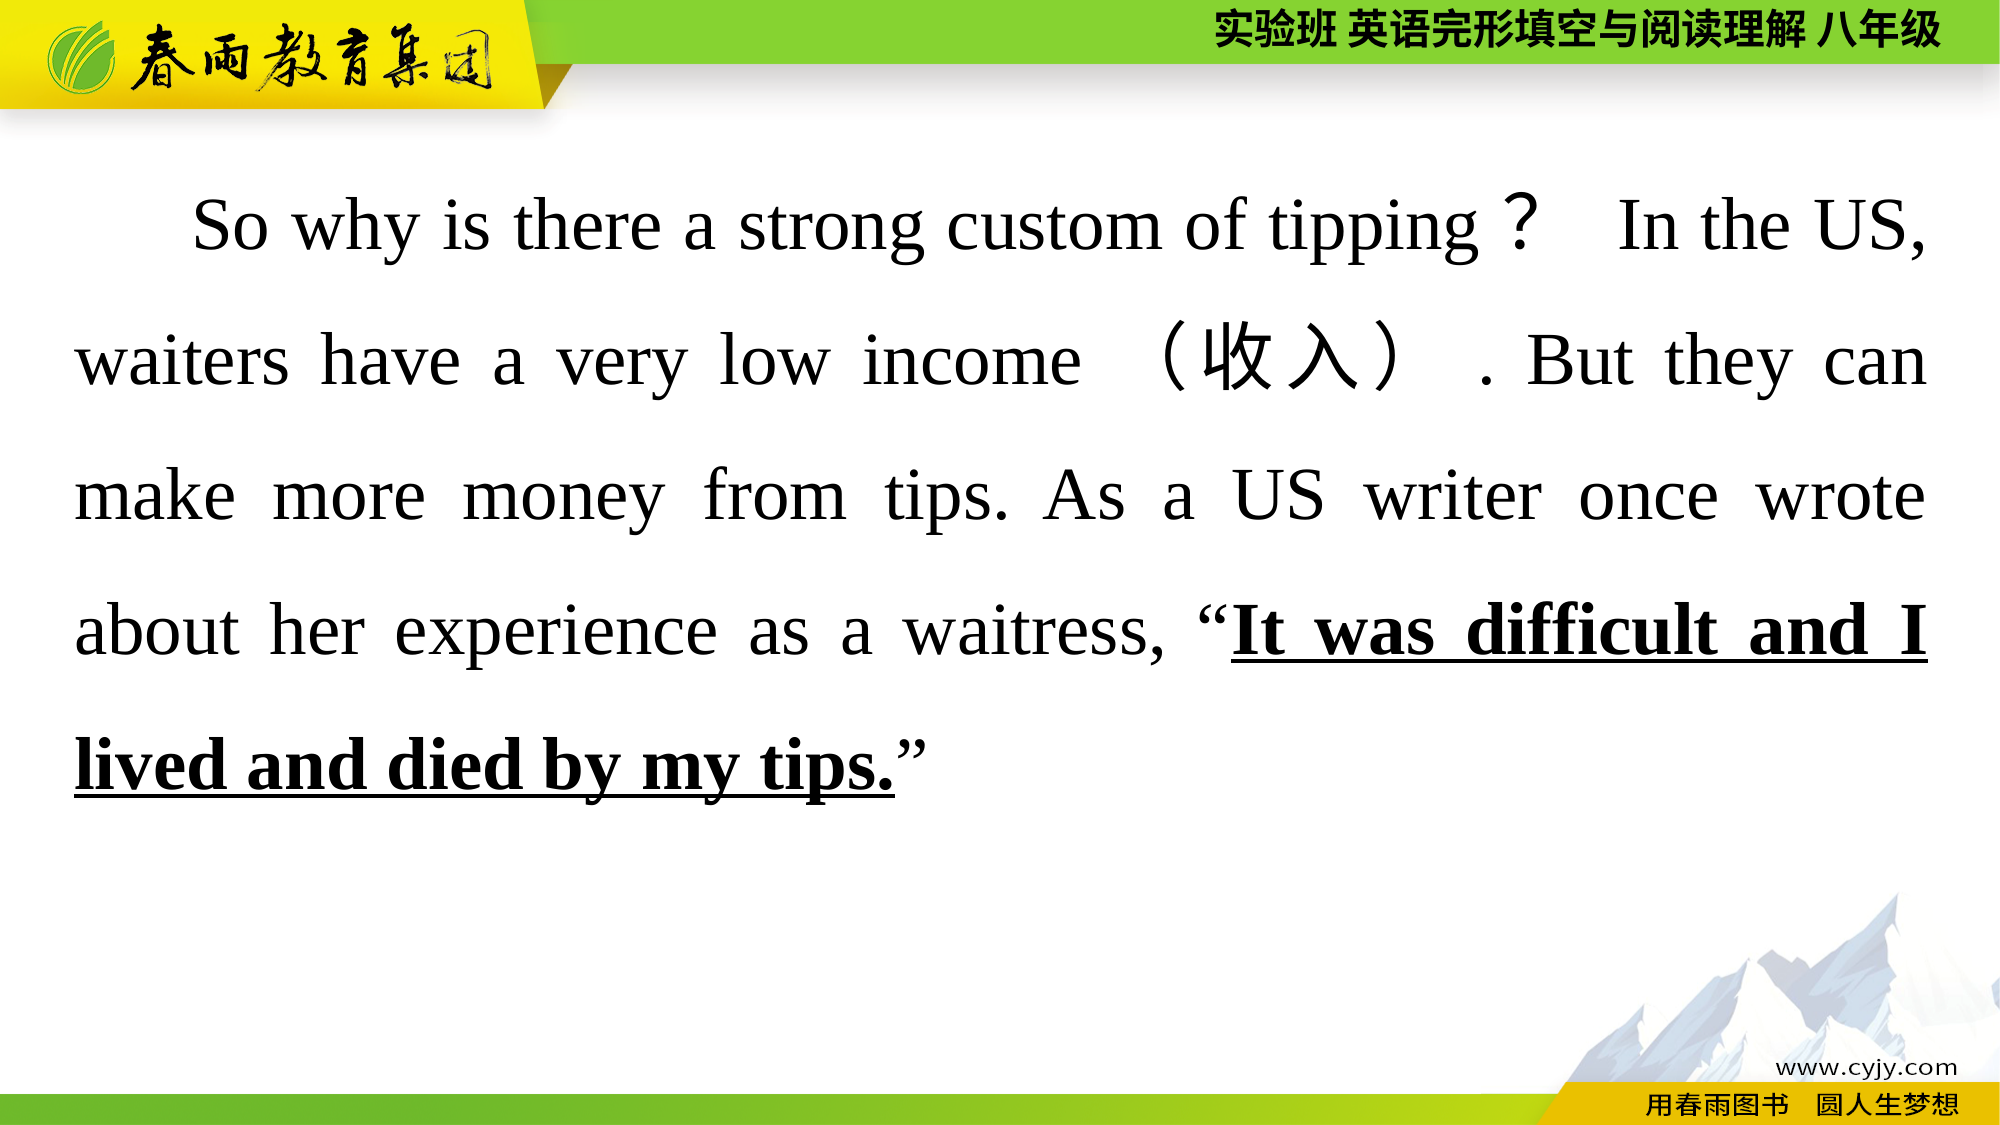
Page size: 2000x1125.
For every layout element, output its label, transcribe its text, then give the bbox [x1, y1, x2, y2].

list So why is there a strong custom of tipping？ In the US, waiters have a very low income（收入）. But they can make more money from tips. As a US writer once wrote about her experience as a waitress, “It was difficult and I lived and died by my tips.” [59, 122, 1944, 803]
picture [0, 0, 2000, 1125]
